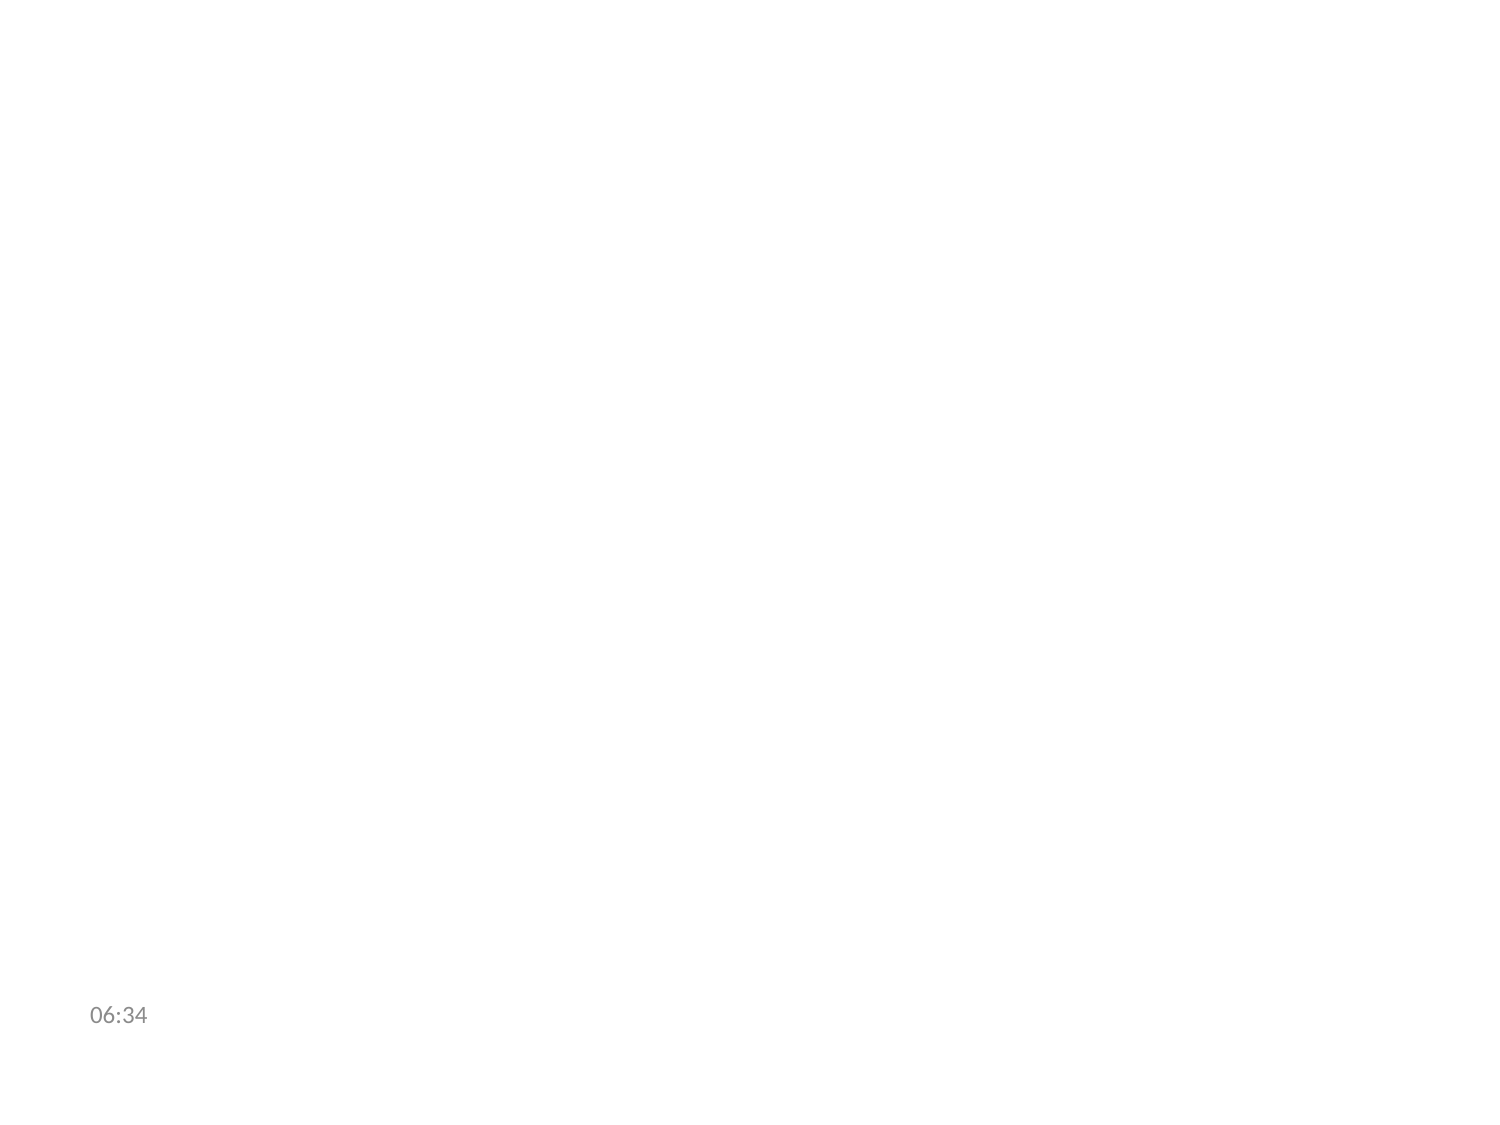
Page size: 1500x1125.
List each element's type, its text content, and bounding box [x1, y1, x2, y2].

text_box 15:35 [75, 983, 425, 1044]
